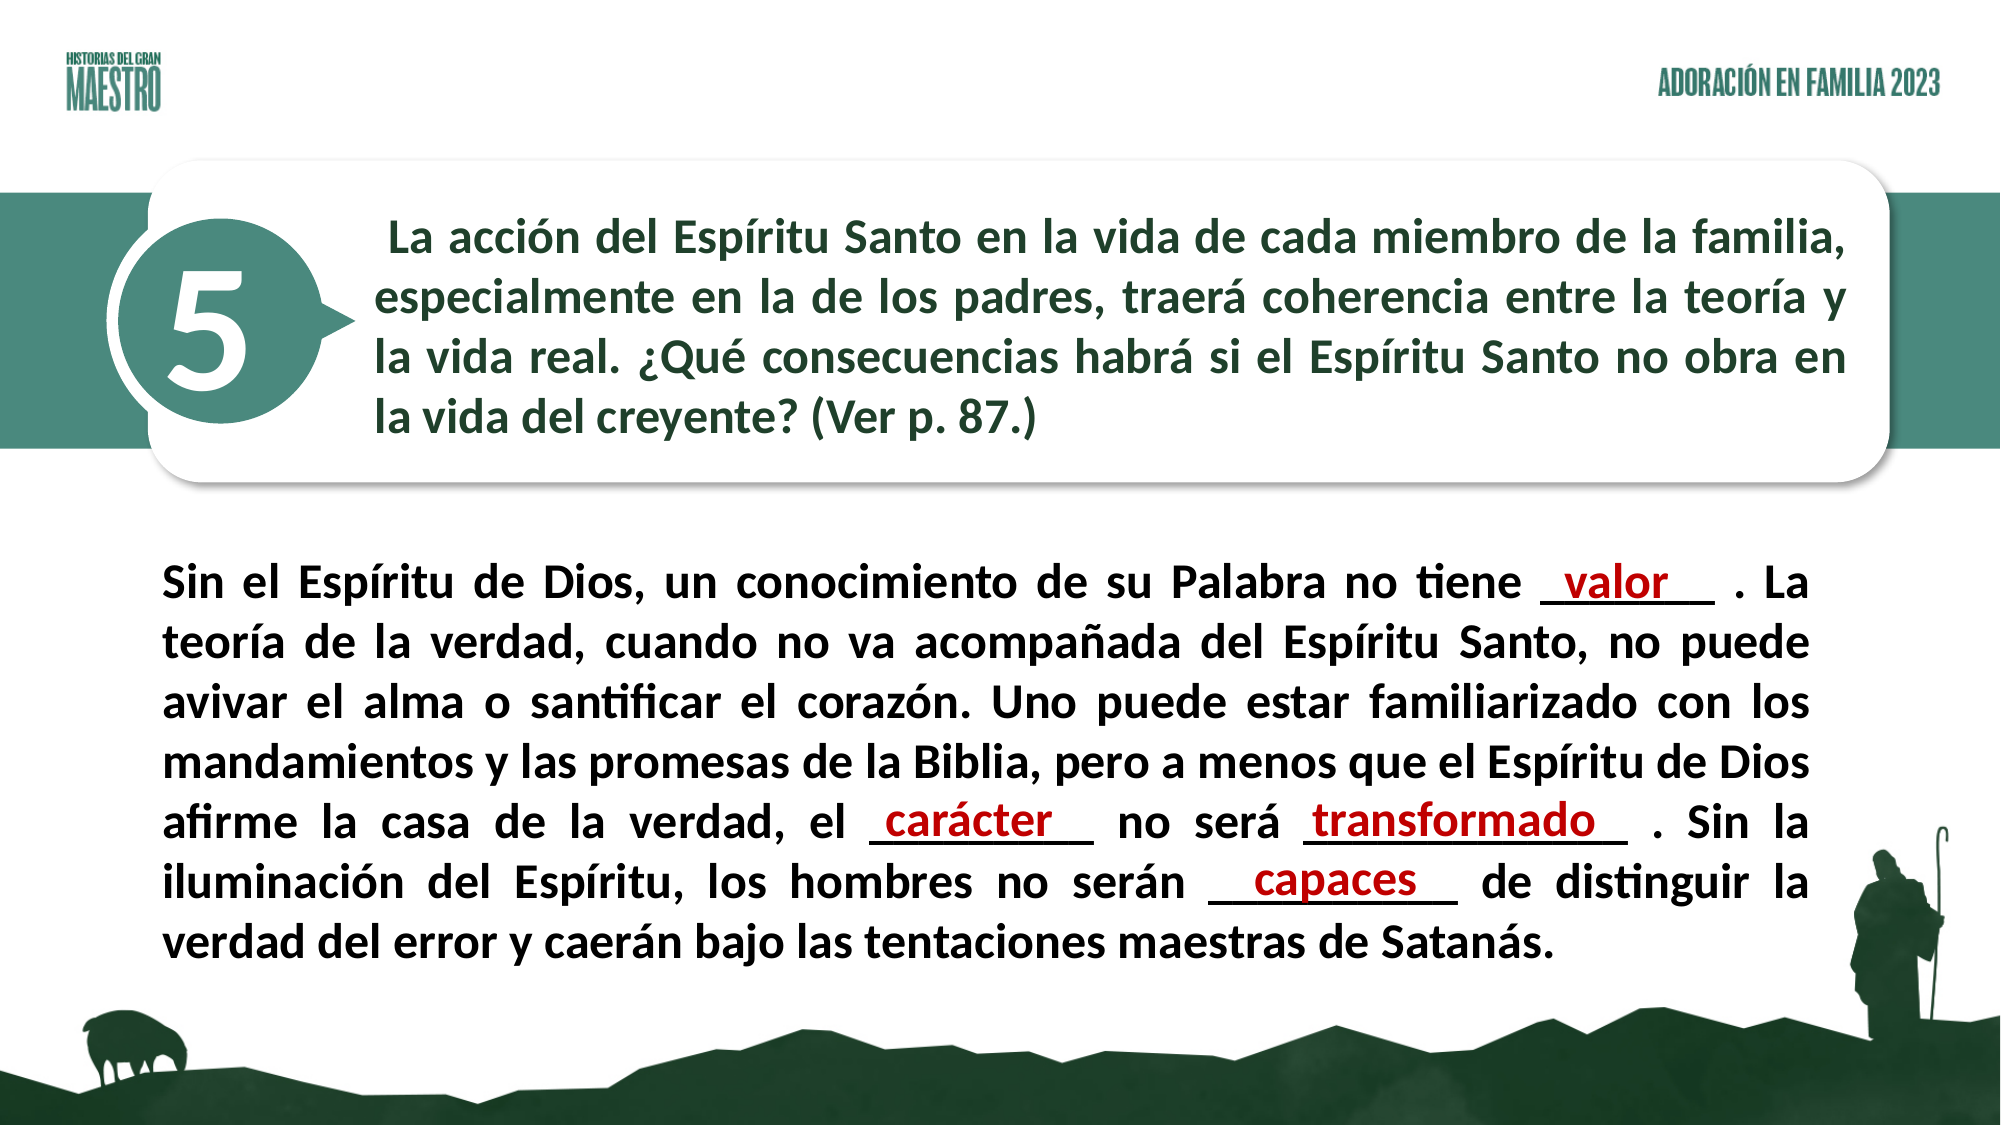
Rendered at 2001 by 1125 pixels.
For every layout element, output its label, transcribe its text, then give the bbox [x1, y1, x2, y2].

text_box carácter [870, 778, 1105, 854]
text_box capaces [1239, 837, 1644, 913]
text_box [0, 160, 2000, 483]
text_box Sin el Espíritu de Dios, un conocimiento de su Palabra no tiene _______ . La teoría de la verdad, cuando no va acompañada del Espíritu Santo, no puede avivar el alma o santificar el corazón. Uno puede estar familiarizado con los mandamientos y las promesas de la Biblia, pero a menos que el Espíritu de Dios afirme la casa de la verdad, el _________ no será _____________ . Sin la iluminación del Espíritu, los hombres no serán __________ de distinguir la verdad del error y caerán bajo las tentaciones maestras de Satanás. [147, 541, 1828, 977]
text_box transformado [1297, 778, 1702, 854]
picture [0, 0, 2001, 1125]
text_box valor [1549, 541, 1864, 617]
